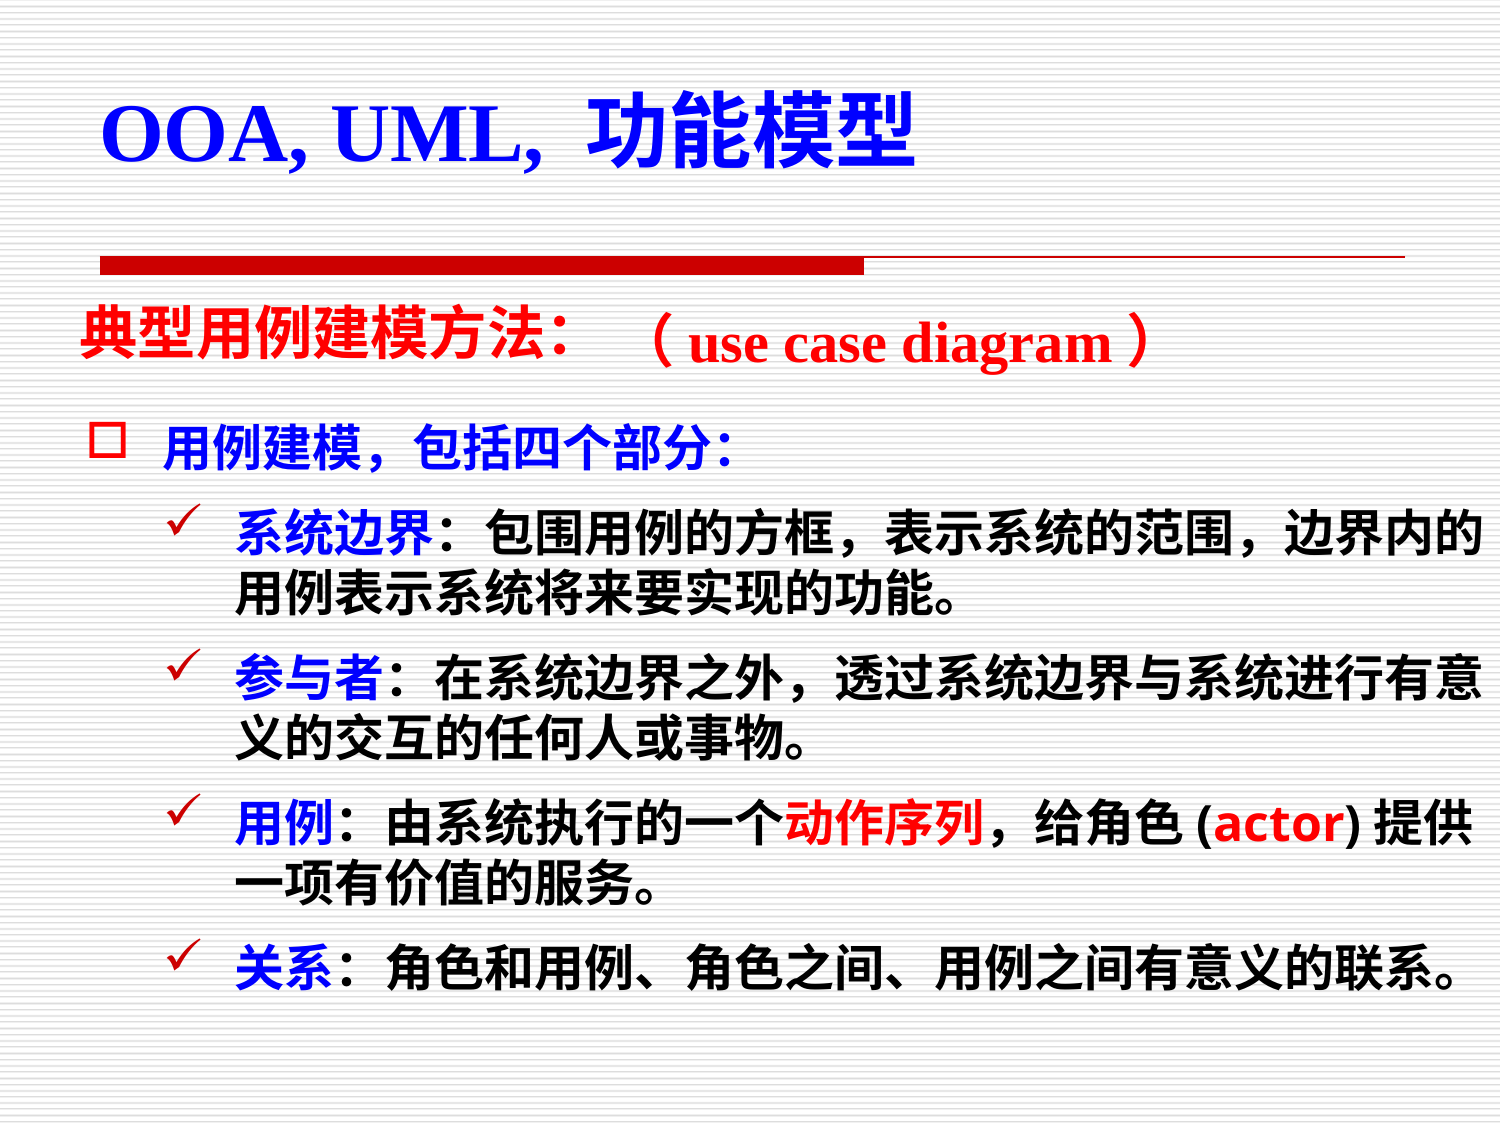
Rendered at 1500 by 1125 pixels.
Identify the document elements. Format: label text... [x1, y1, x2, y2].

text_box （use case diagram） [589, 304, 1186, 375]
text_box 典型用例建模方法： [79, 296, 604, 367]
text_box OOA, UML, 功能模型 [84, 82, 934, 188]
text_box 用例建模，包括四个部分： 系统边界：包围用例的方框，表示系统的范围，边界内的用例表示系统将来要实现的功能。 参与者：在系统边界之外，透过系统边界与系统进行有意义的交互的任何人或事物。 用例：由系统执行的一个动作序列，给角色(actor)提供一项有价值的服务。 关系：角色和用例、角色之间、用例之间有意义的联系。 [70, 408, 1500, 1094]
picture [0, 0, 1500, 1125]
